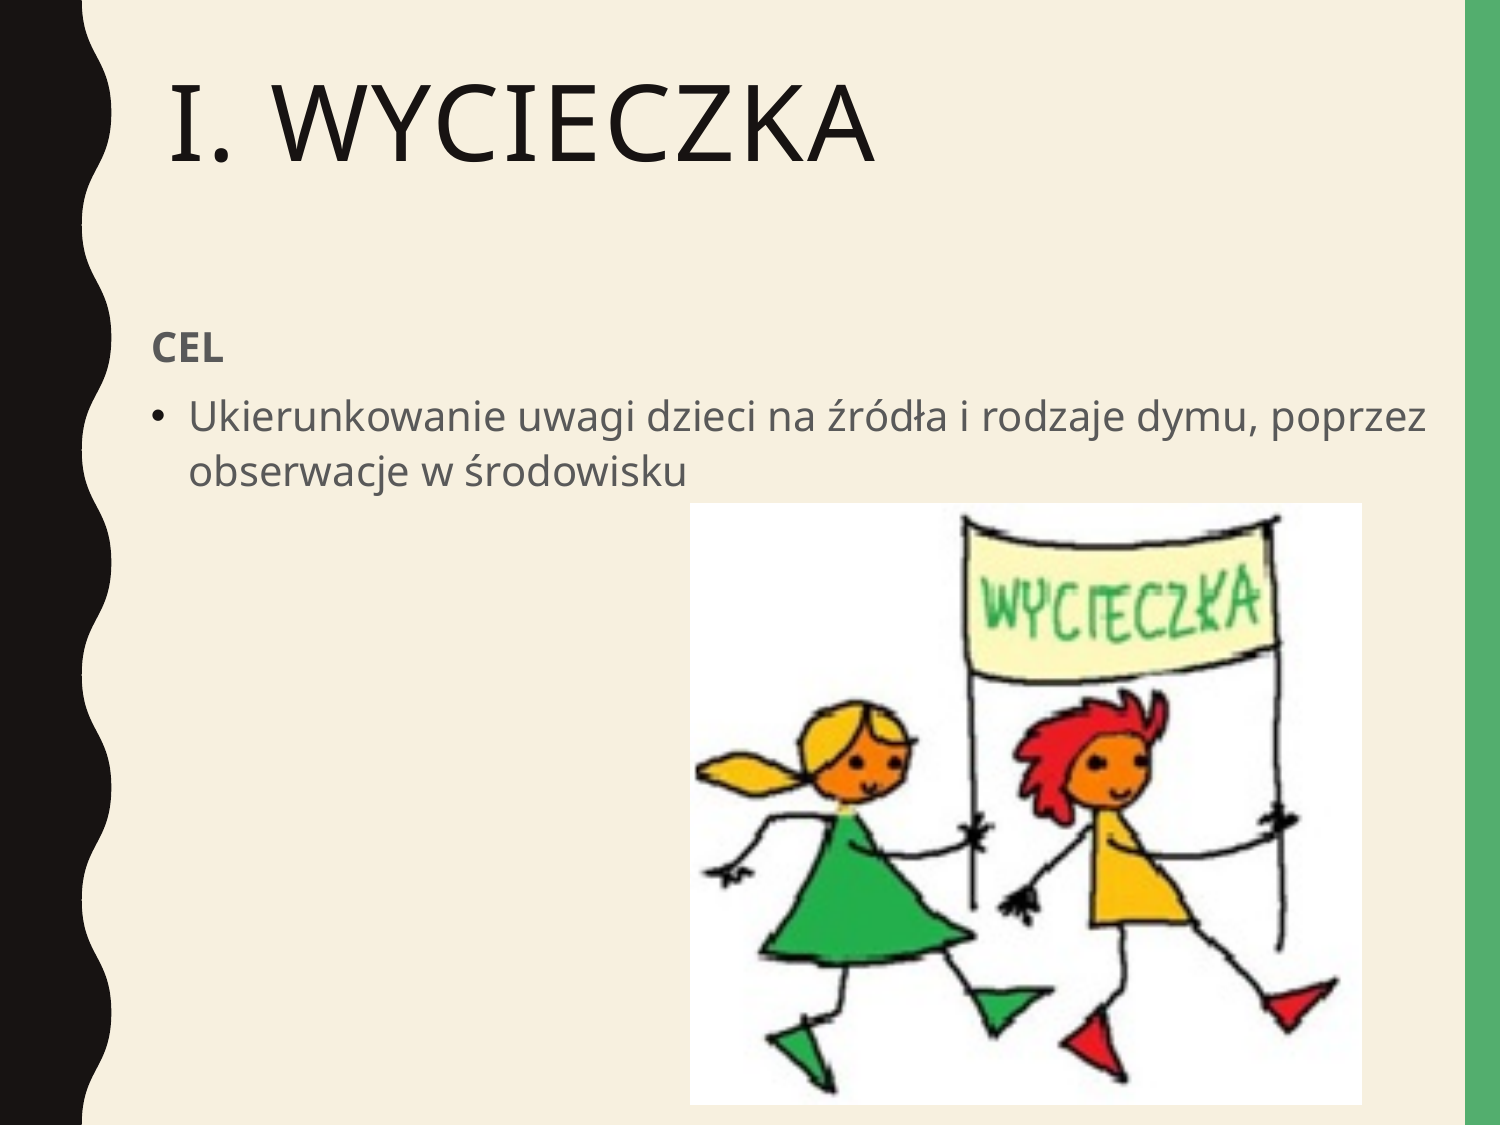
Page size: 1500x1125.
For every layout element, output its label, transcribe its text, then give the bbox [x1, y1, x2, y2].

title I. WYCIECZKA [154, 62, 1407, 243]
list CEL Ukierunkowanie uwagi dzieci na źródła i rodzaje dymu, poprzez obserwacje w środowisku [135, 243, 1486, 994]
picture [690, 503, 1362, 1105]
